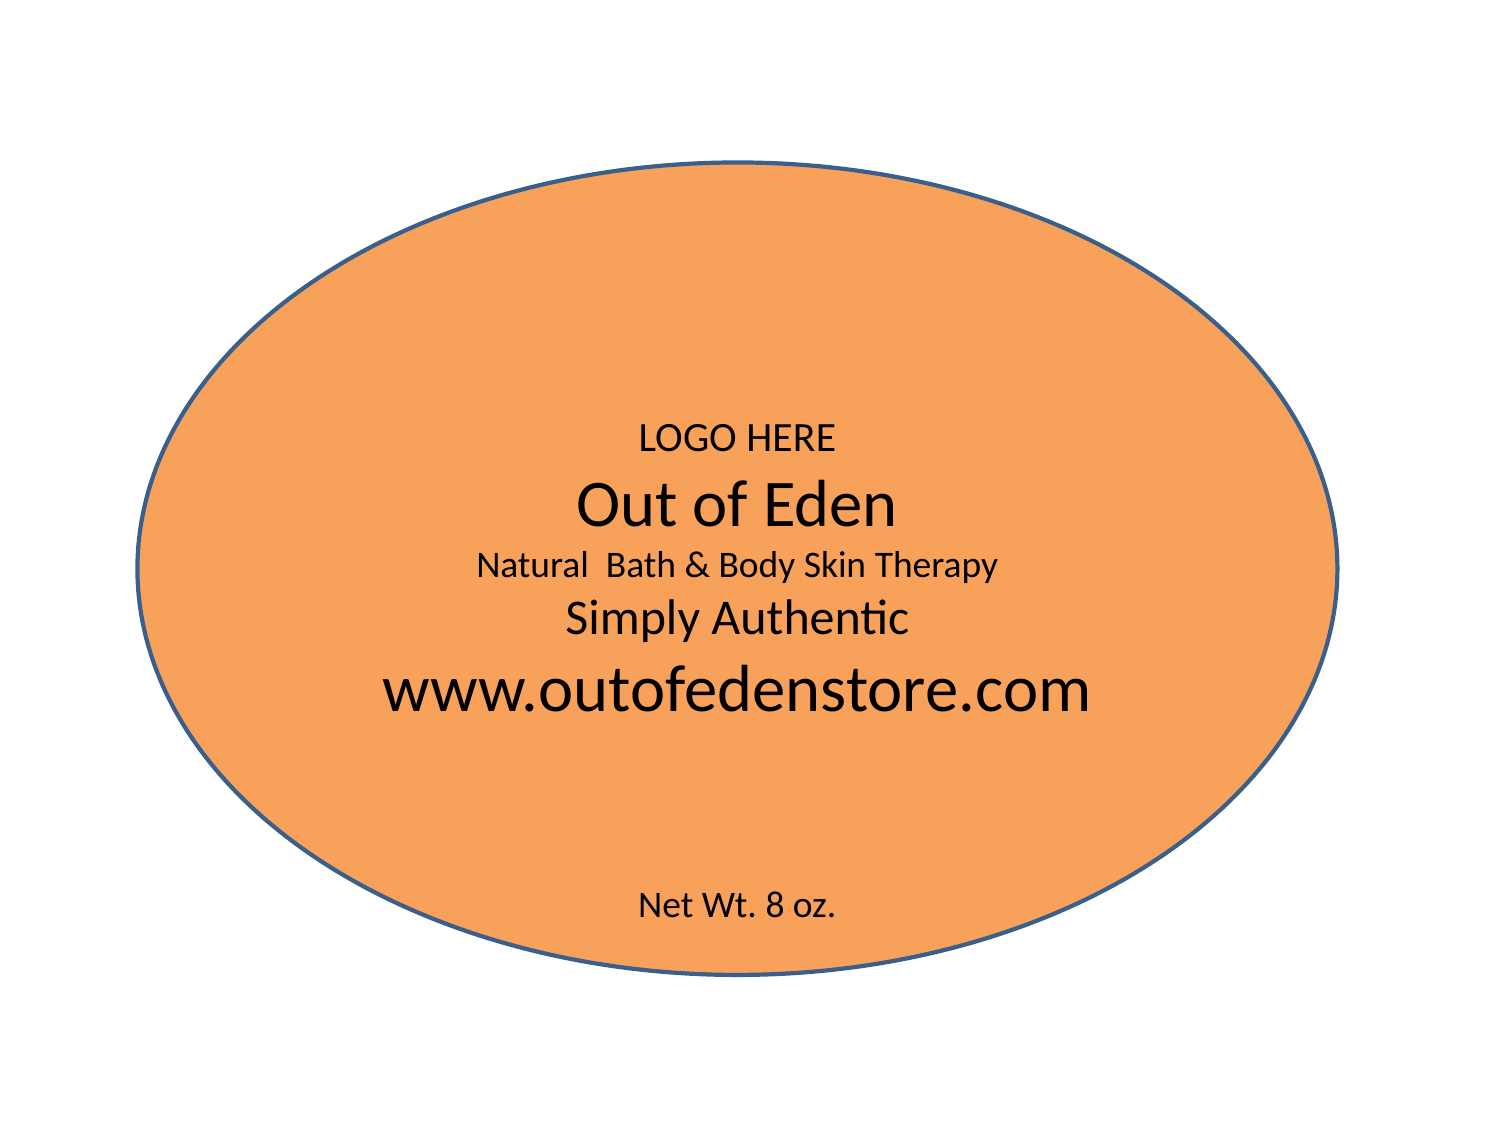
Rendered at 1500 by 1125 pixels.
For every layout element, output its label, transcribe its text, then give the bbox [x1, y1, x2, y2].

text_box [135, 160, 1340, 978]
text_box LOGO HERE Out of Eden Natural Bath & Body Skin Therapy Simply Authentic www.outofedenstore.com [324, 402, 1150, 732]
text_box Net Wt. 8 oz. [549, 872, 925, 933]
